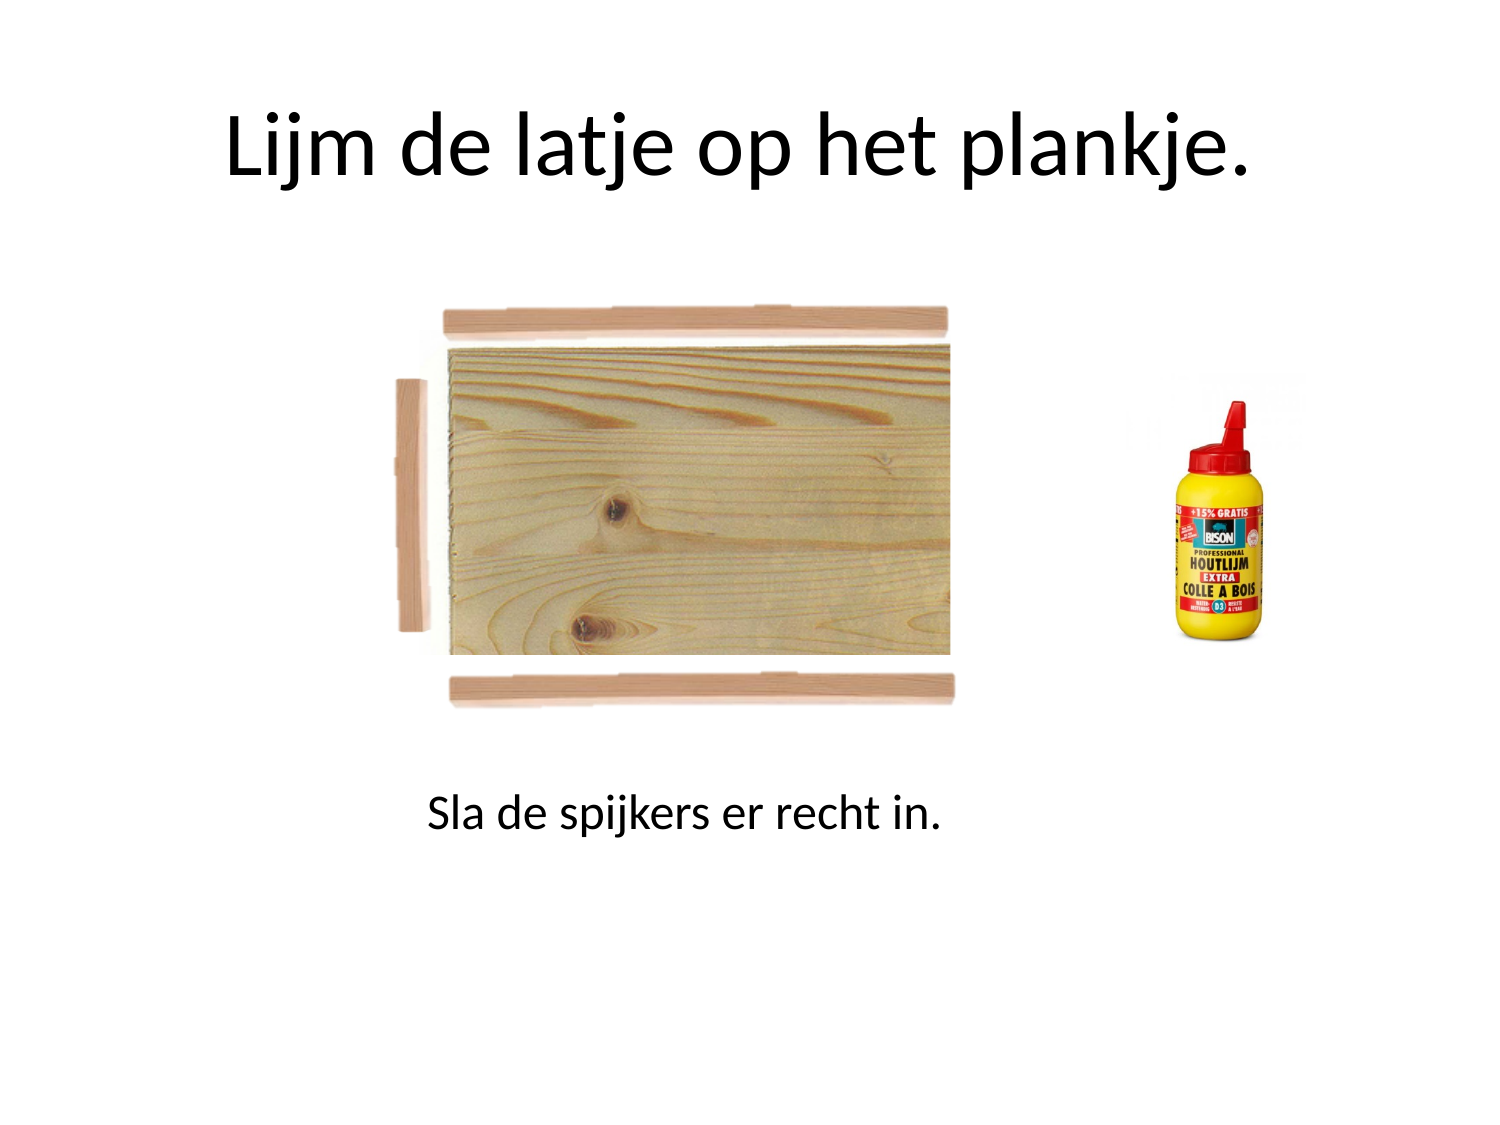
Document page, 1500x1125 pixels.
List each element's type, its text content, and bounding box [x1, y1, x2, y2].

picture [284, 295, 975, 656]
picture [997, 373, 1431, 677]
picture [445, 662, 982, 732]
text_box Sla de spijkers er recht in. [412, 772, 958, 847]
title Lijm de latje op het plankje. [75, 45, 1425, 233]
